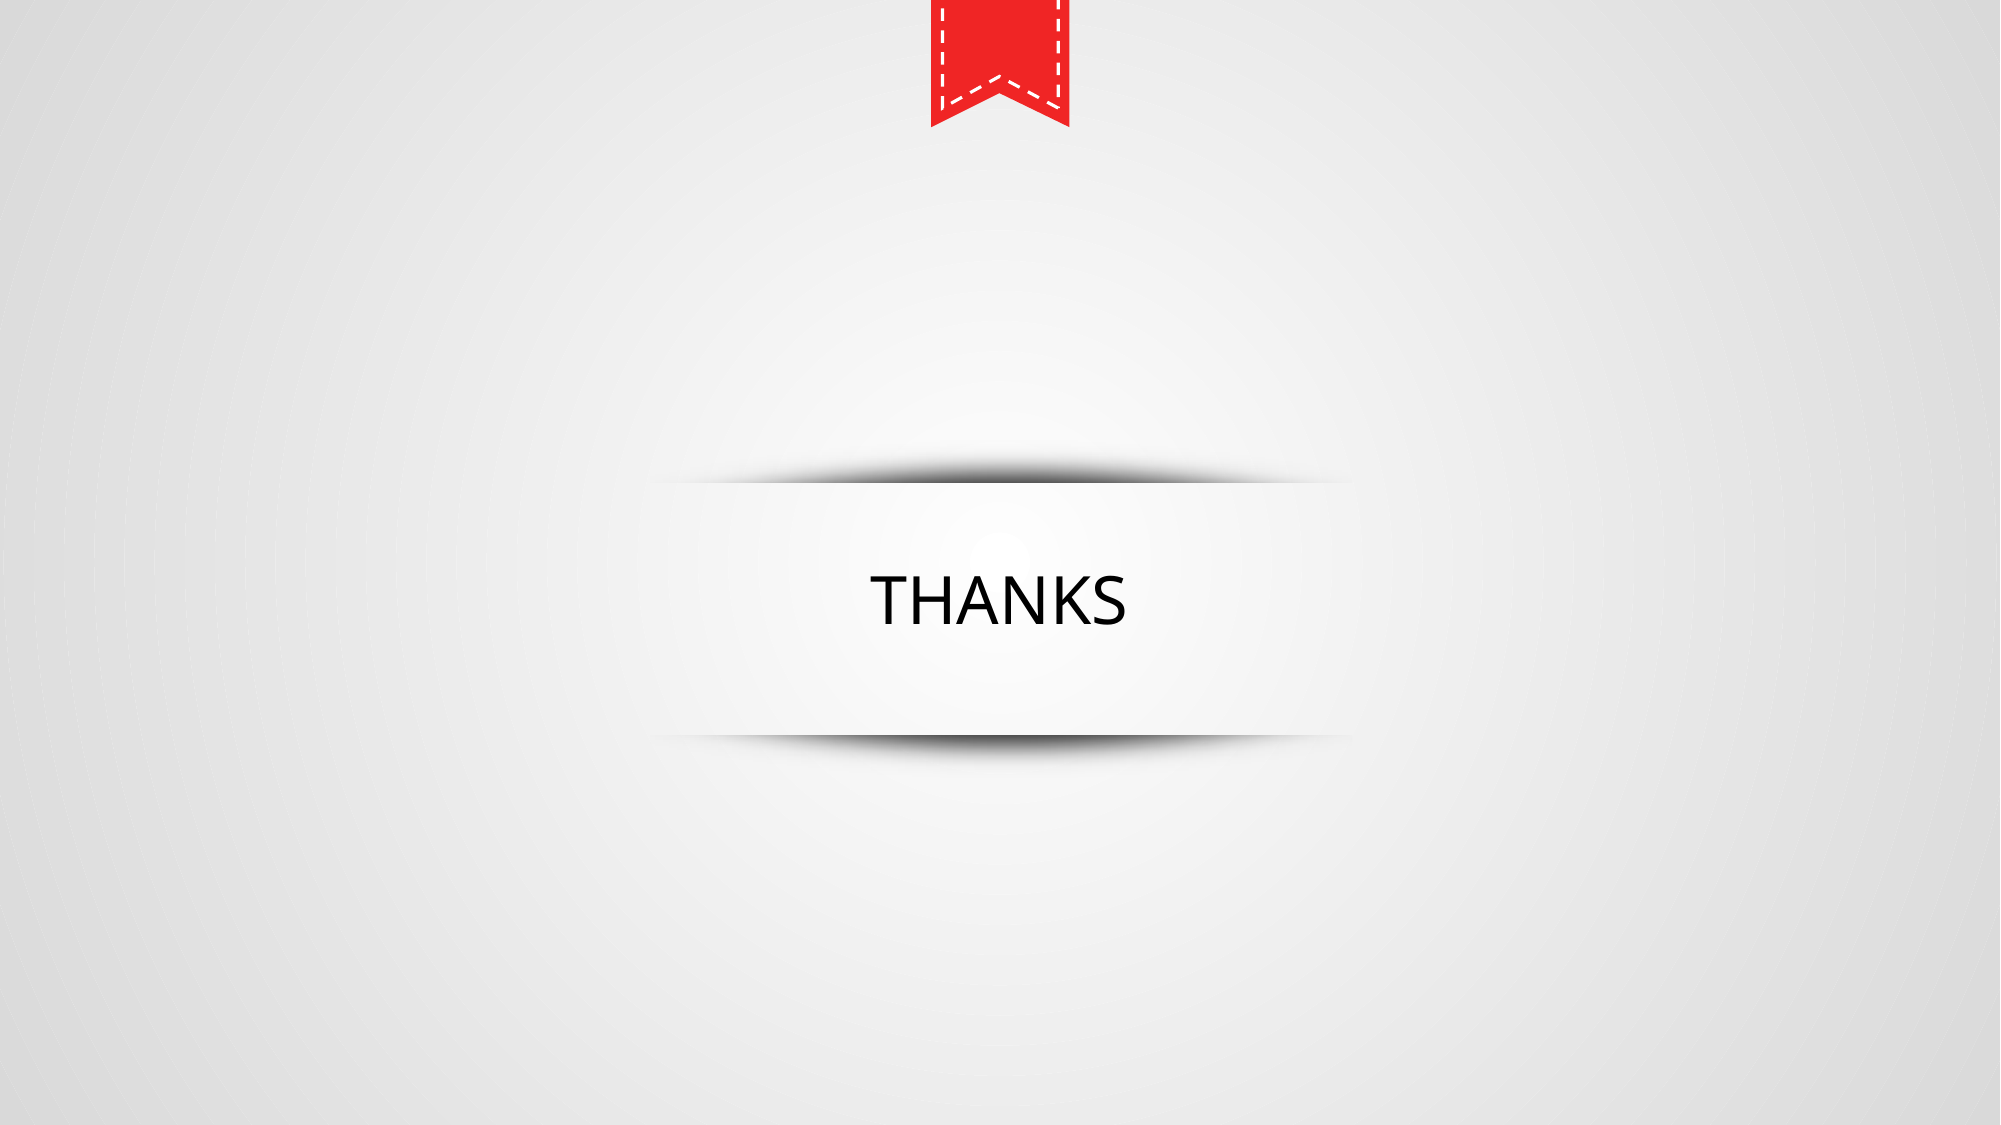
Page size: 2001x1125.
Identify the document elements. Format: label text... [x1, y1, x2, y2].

picture [649, 128, 1353, 1108]
text_box THANKS [1023, 550, 1211, 645]
text_box THANKS [788, 550, 979, 645]
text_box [930, 0, 1070, 128]
